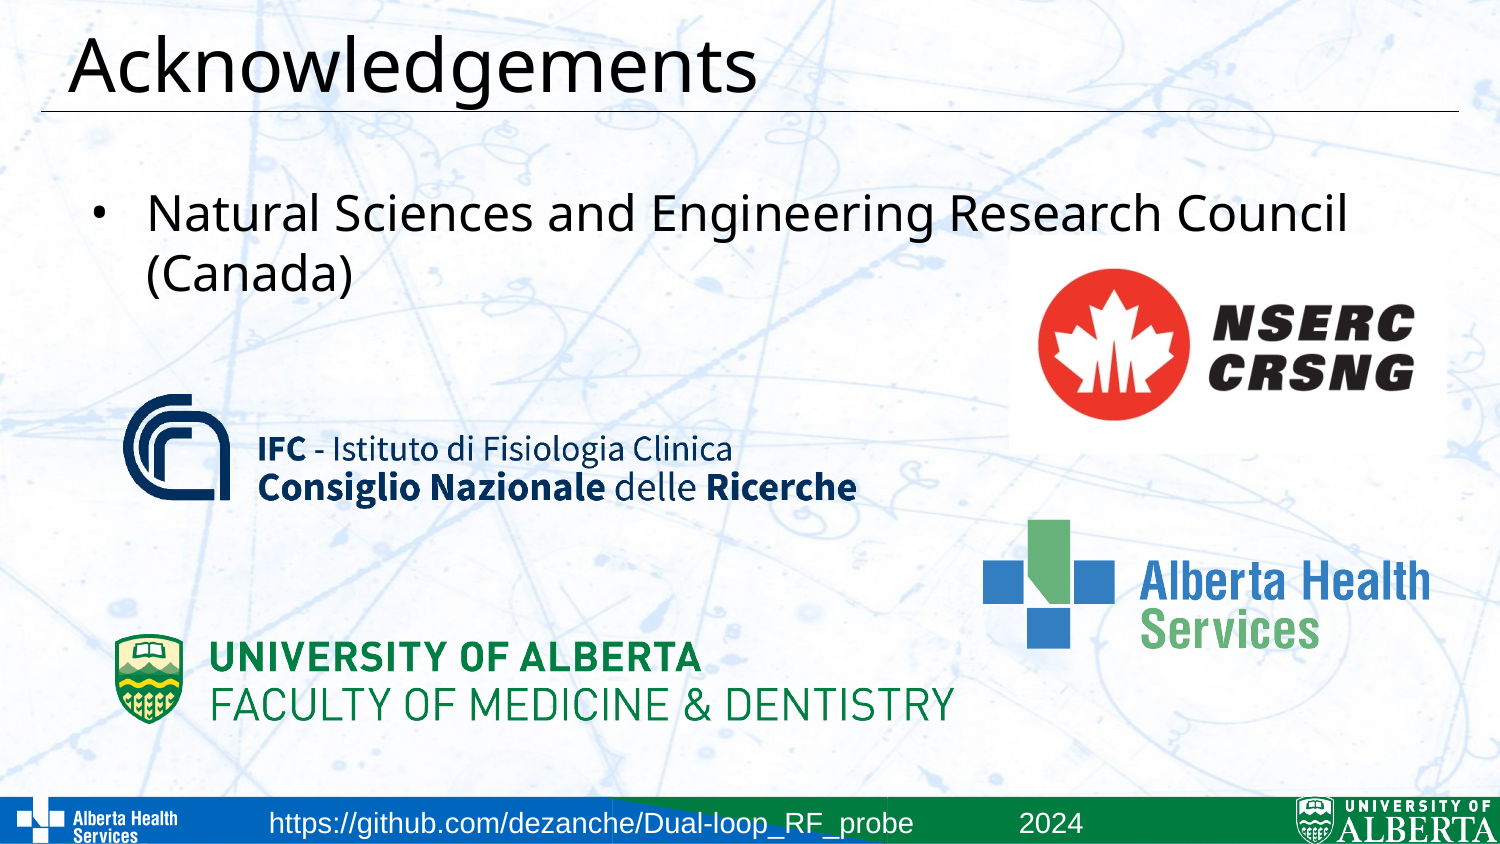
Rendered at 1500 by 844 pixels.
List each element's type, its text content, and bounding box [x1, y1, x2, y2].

text_box [0, 0, 1500, 796]
picture [17, 796, 177, 843]
picture [982, 512, 1430, 649]
title Acknowledgements [53, 14, 1447, 112]
picture [1009, 234, 1448, 454]
picture [1296, 795, 1497, 844]
picture [114, 634, 954, 725]
list Natural Sciences and Engineering Research Council (Canada) [75, 173, 1425, 769]
picture [123, 394, 857, 513]
